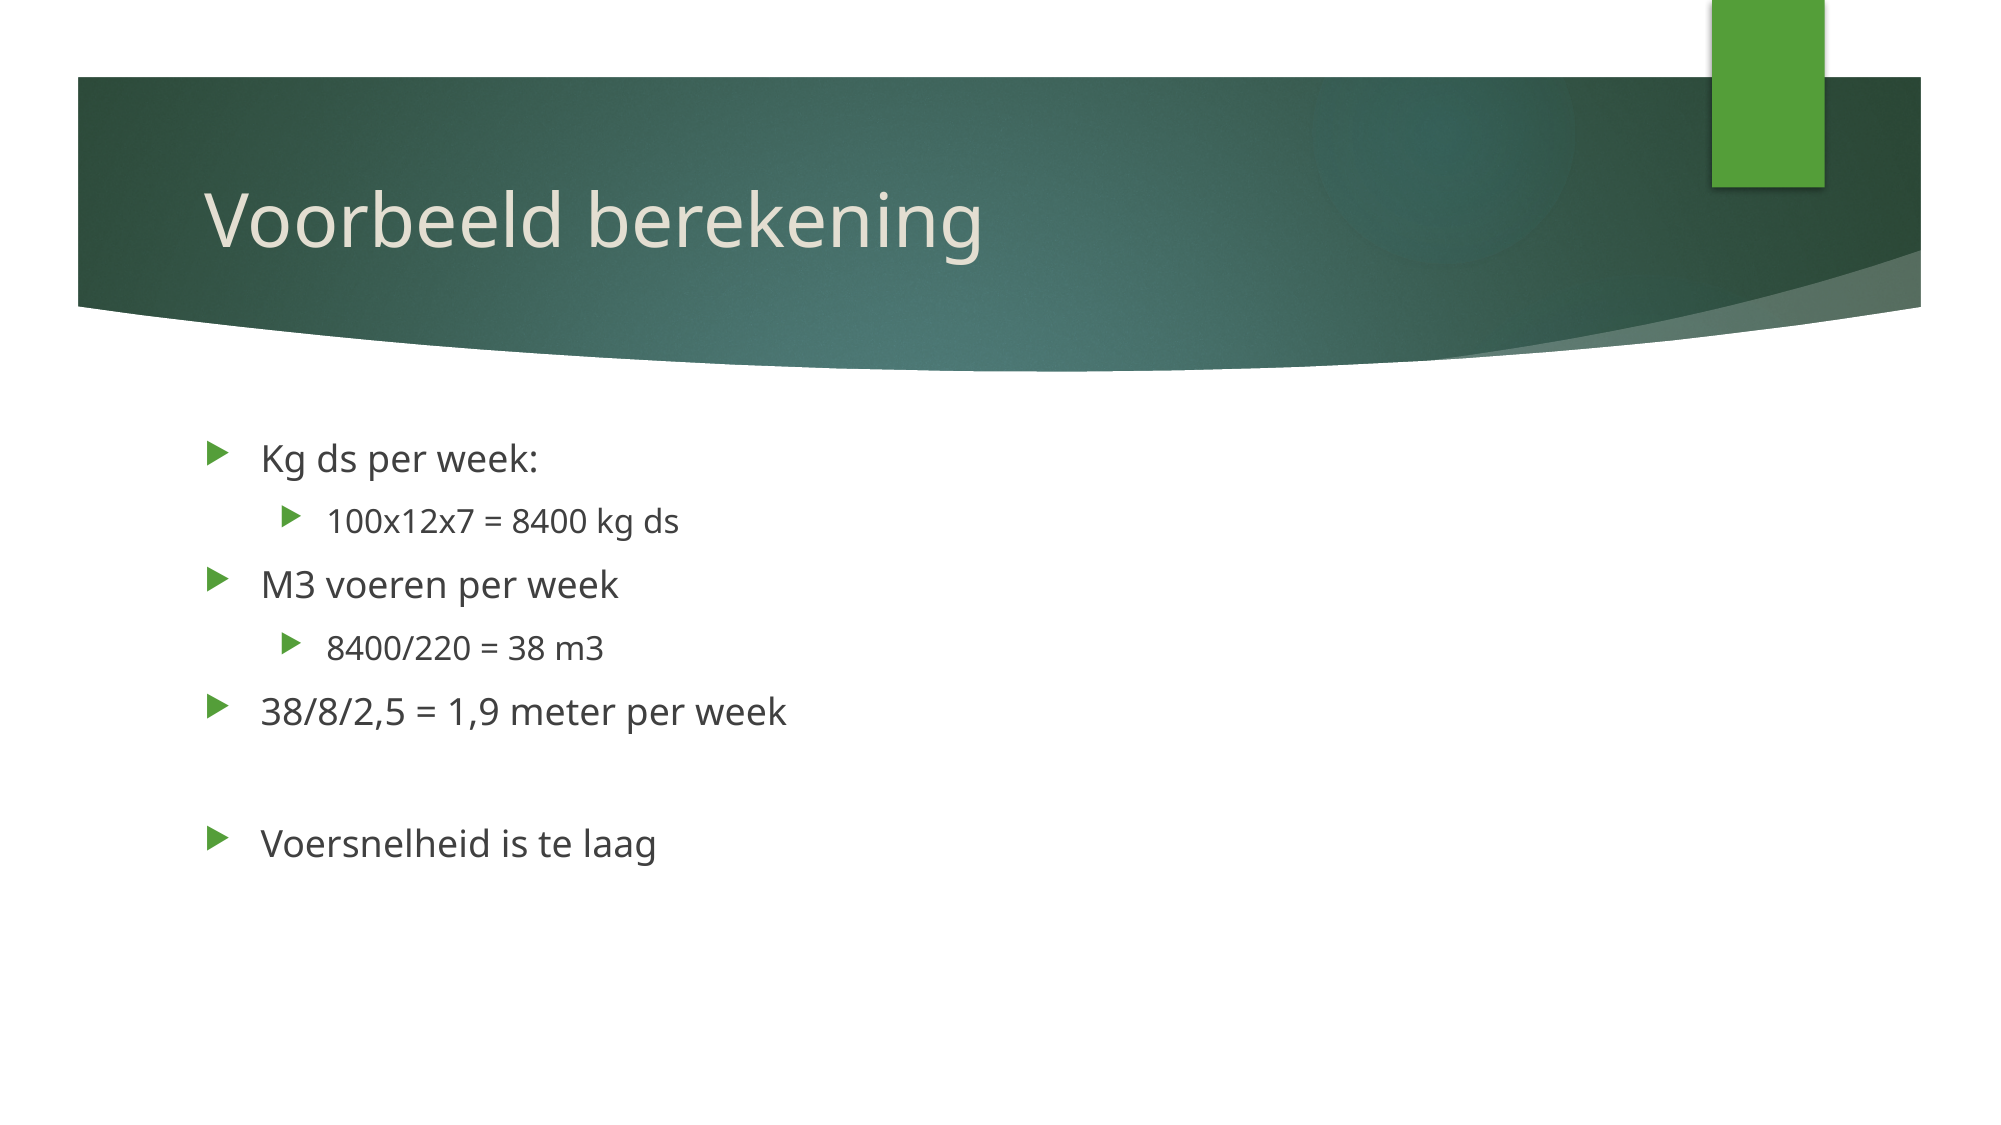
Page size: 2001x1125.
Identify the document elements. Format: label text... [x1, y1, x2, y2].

list Kg ds per week: 100x12x7 = 8400 kg ds M3 voeren per week 8400/220 = 38 m3 38/8/2,5 = 1,9 meter per week Voersnelheid is te laag [189, 427, 1638, 988]
title Voorbeeld berekening [189, 159, 1627, 276]
